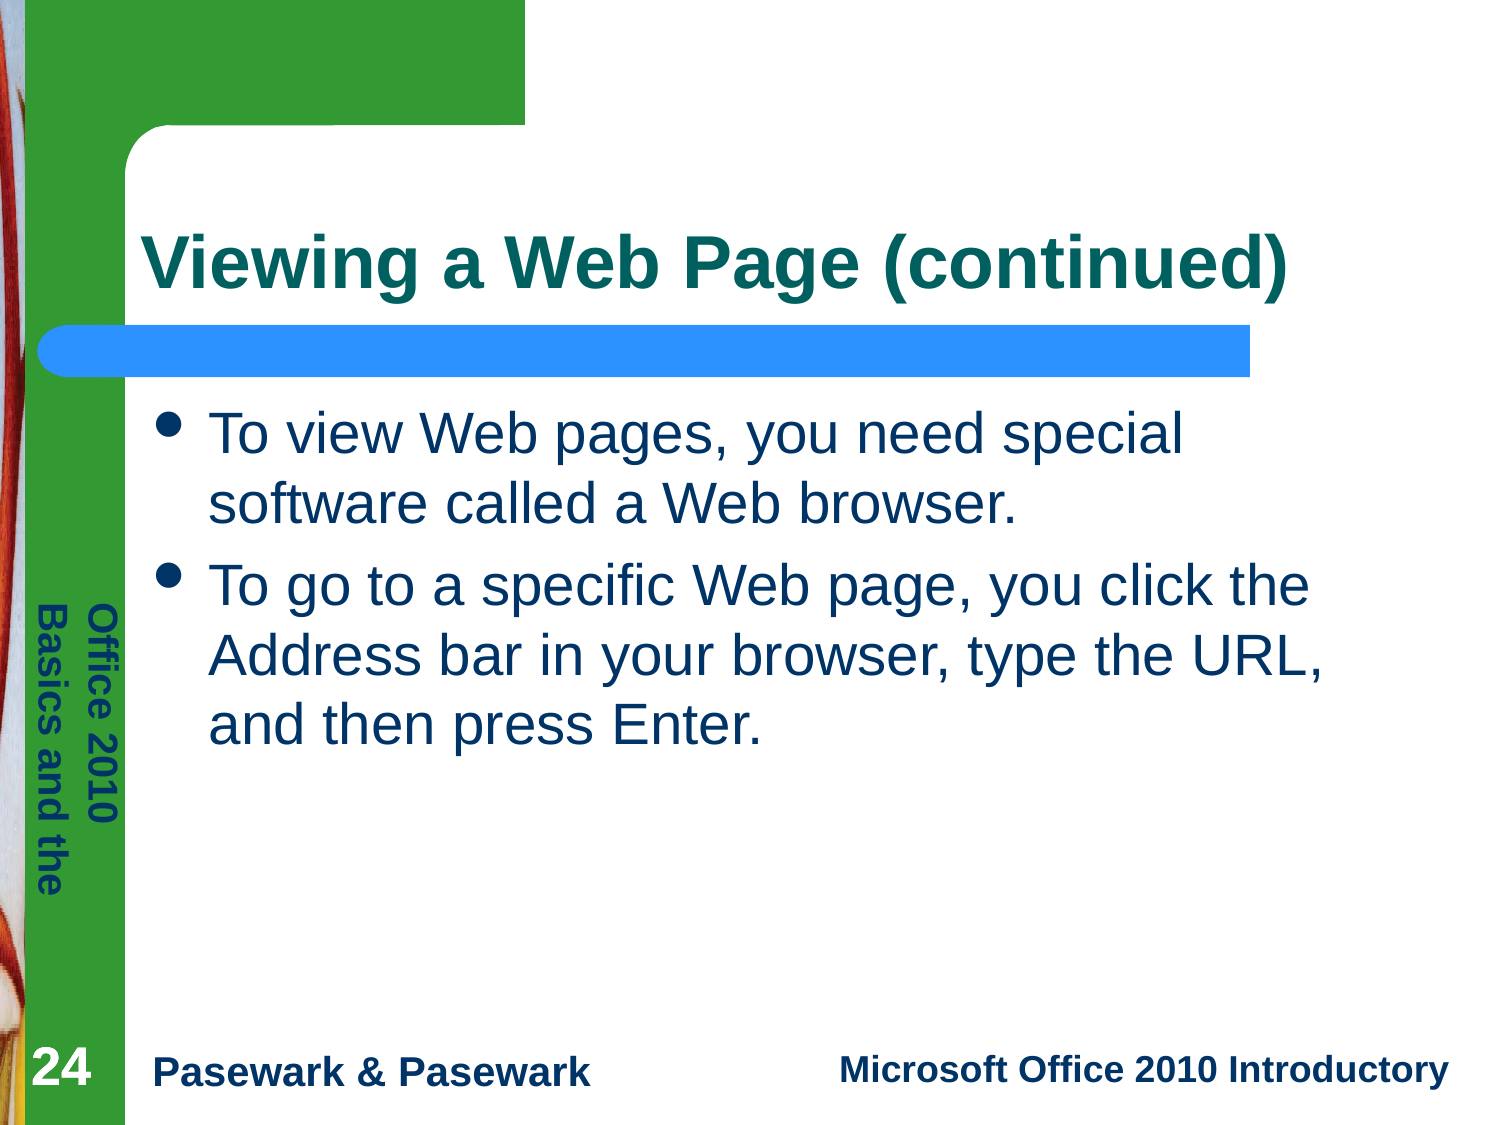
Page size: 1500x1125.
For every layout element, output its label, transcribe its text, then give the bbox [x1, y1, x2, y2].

text_box 24 [13, 1023, 111, 1105]
text_box To view Web pages, you need special software called a Web browser. To go to a specific Web page, you click the Address bar in your browser, type the URL, and then press Enter. [137, 387, 1425, 1050]
title Viewing a Web Page (continued) [124, 124, 1463, 313]
picture [0, 0, 25, 1125]
